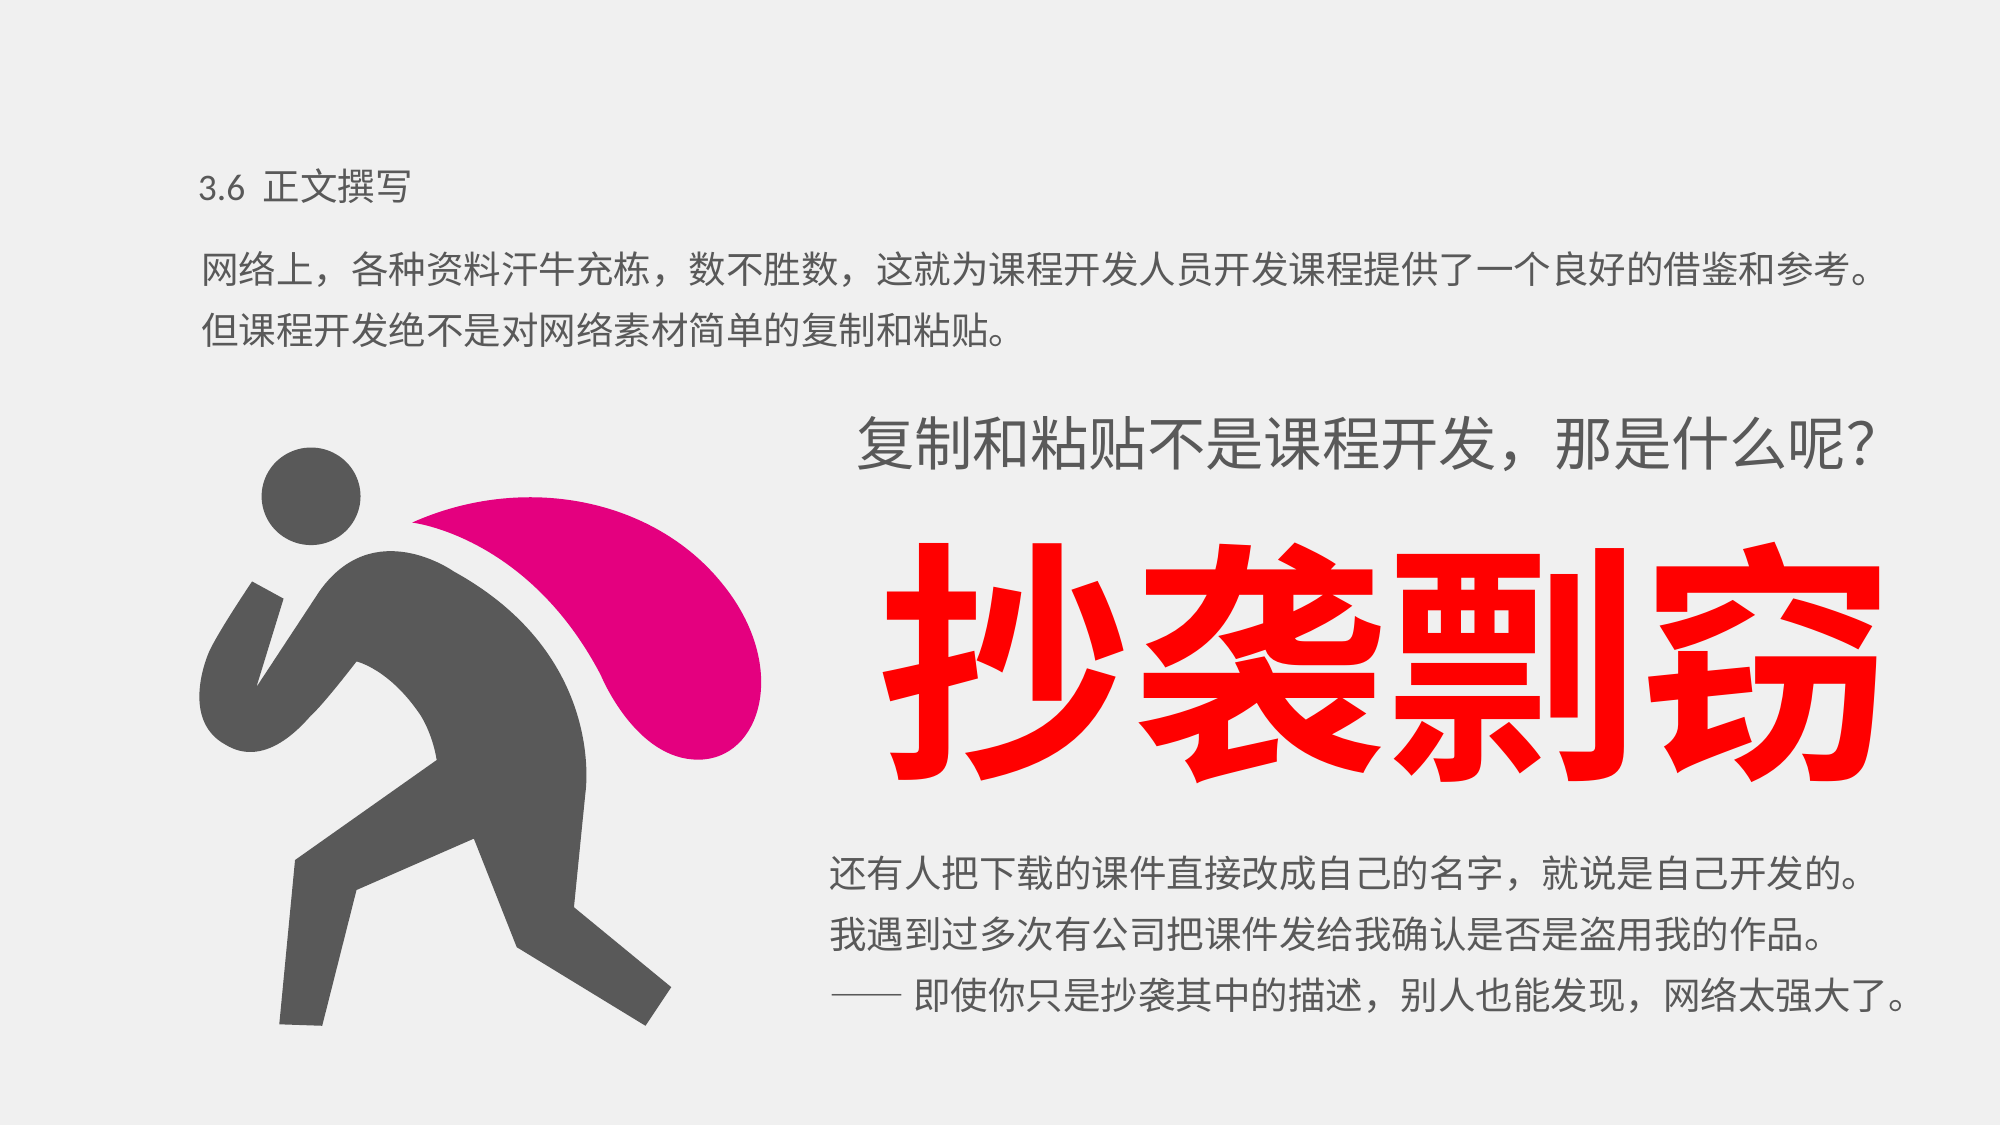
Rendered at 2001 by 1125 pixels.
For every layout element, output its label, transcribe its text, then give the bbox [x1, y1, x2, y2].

text_box 抄袭剽窃 [863, 497, 1910, 818]
text_box 复制和粘贴不是课程开发，那是什么呢？ [841, 375, 1932, 485]
text_box 3.6 正文撰写 [183, 155, 428, 216]
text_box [186, 447, 790, 1026]
text_box 还有人把下载的课件直接改成自己的名字，就说是自己开发的。我遇到过多次有公司把课件发给我确认是否是盗用我的作品。 ——即使你只是抄袭其中的描述，别人也能发现，网络太强大了。 [814, 827, 1915, 1024]
text_box 网络上，各种资料汗牛充栋，数不胜数，这就为课程开发人员开发课程提供了一个良好的借鉴和参考。但课程开发绝不是对网络素材简单的复制和粘贴。 [186, 222, 1932, 360]
